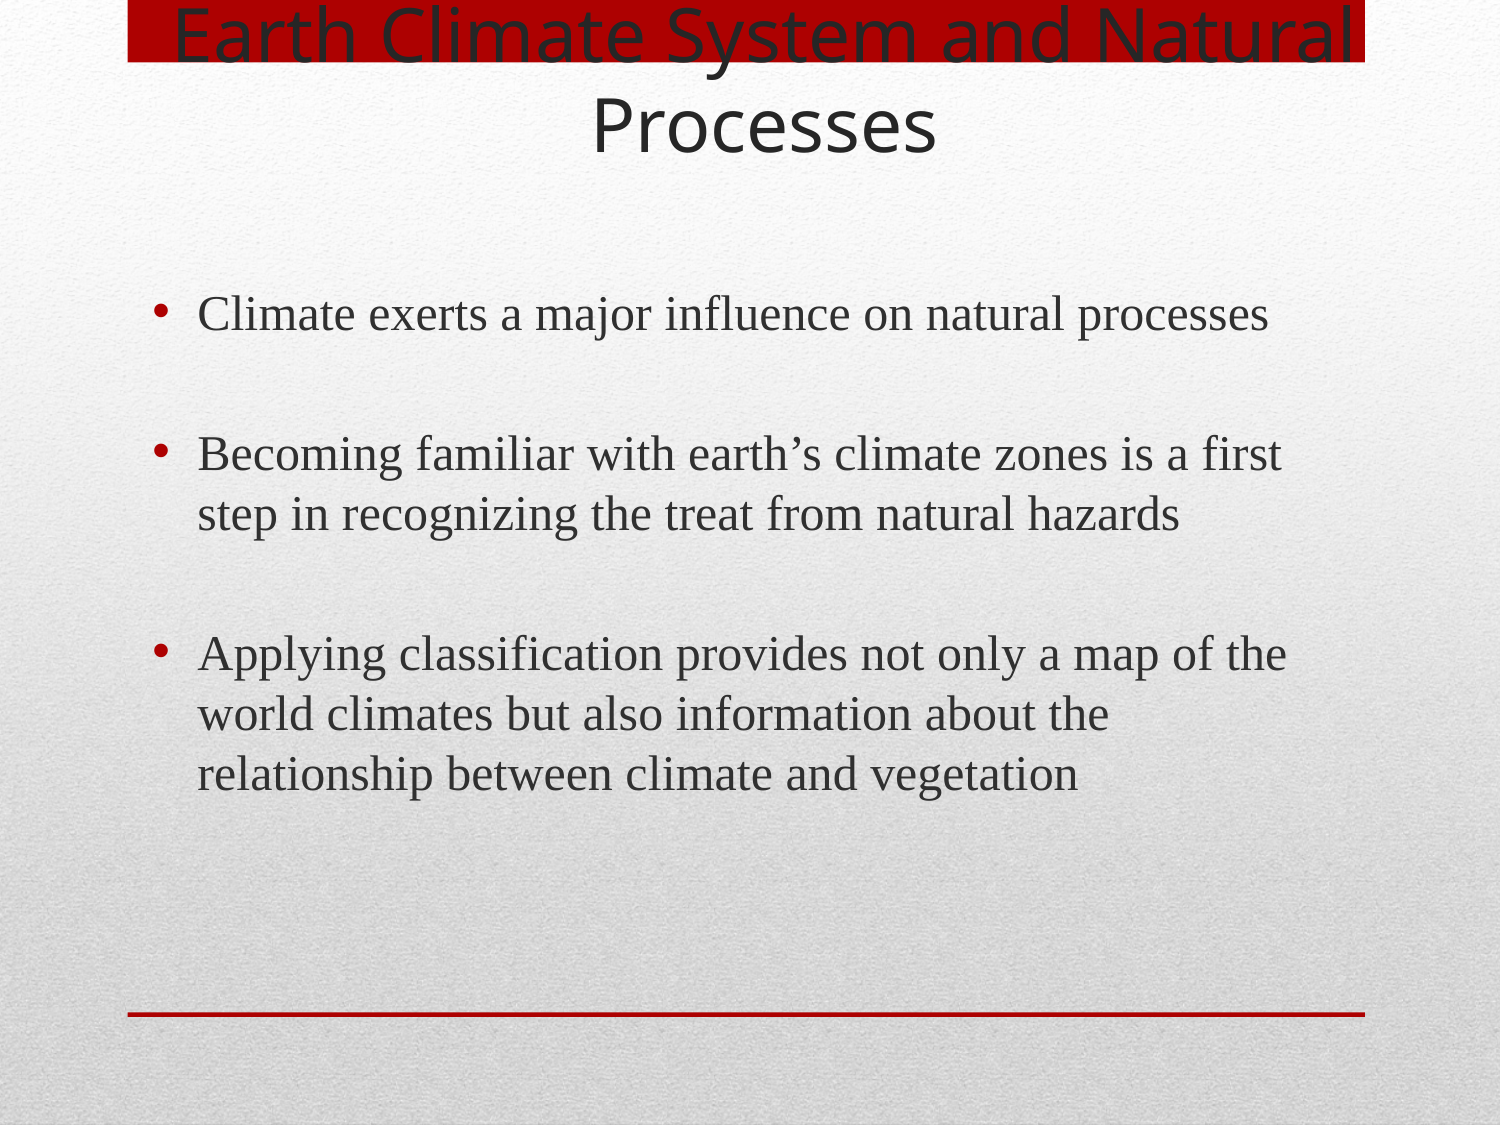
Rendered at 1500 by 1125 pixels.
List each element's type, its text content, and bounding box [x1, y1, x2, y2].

list Climate exerts a major influence on natural processes Becoming familiar with earth’s climate zones is a first step in recognizing the treat from natural hazards Applying classification provides not only a map of the world climates but also information about the relationship between climate and vegetation [137, 187, 1363, 894]
title Earth Climate System and Natural Processes [27, 50, 1500, 175]
